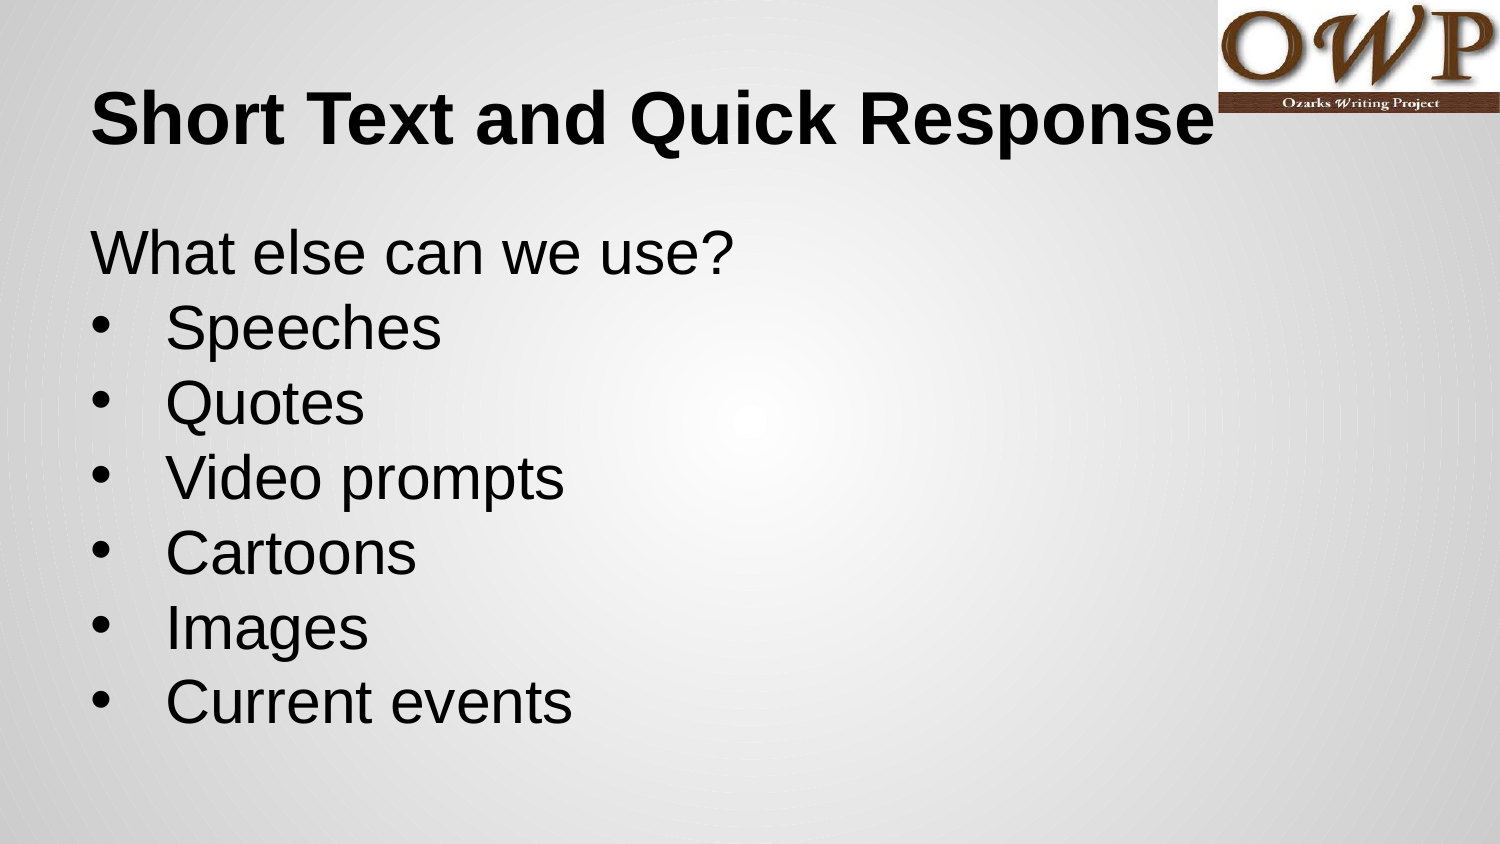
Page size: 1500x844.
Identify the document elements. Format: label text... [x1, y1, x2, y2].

list What else can we use? Speeches Quotes Video prompts Cartoons Images Current events [75, 196, 1425, 808]
title Short Text and Quick Response [75, 33, 1425, 175]
picture [1218, 0, 1500, 113]
